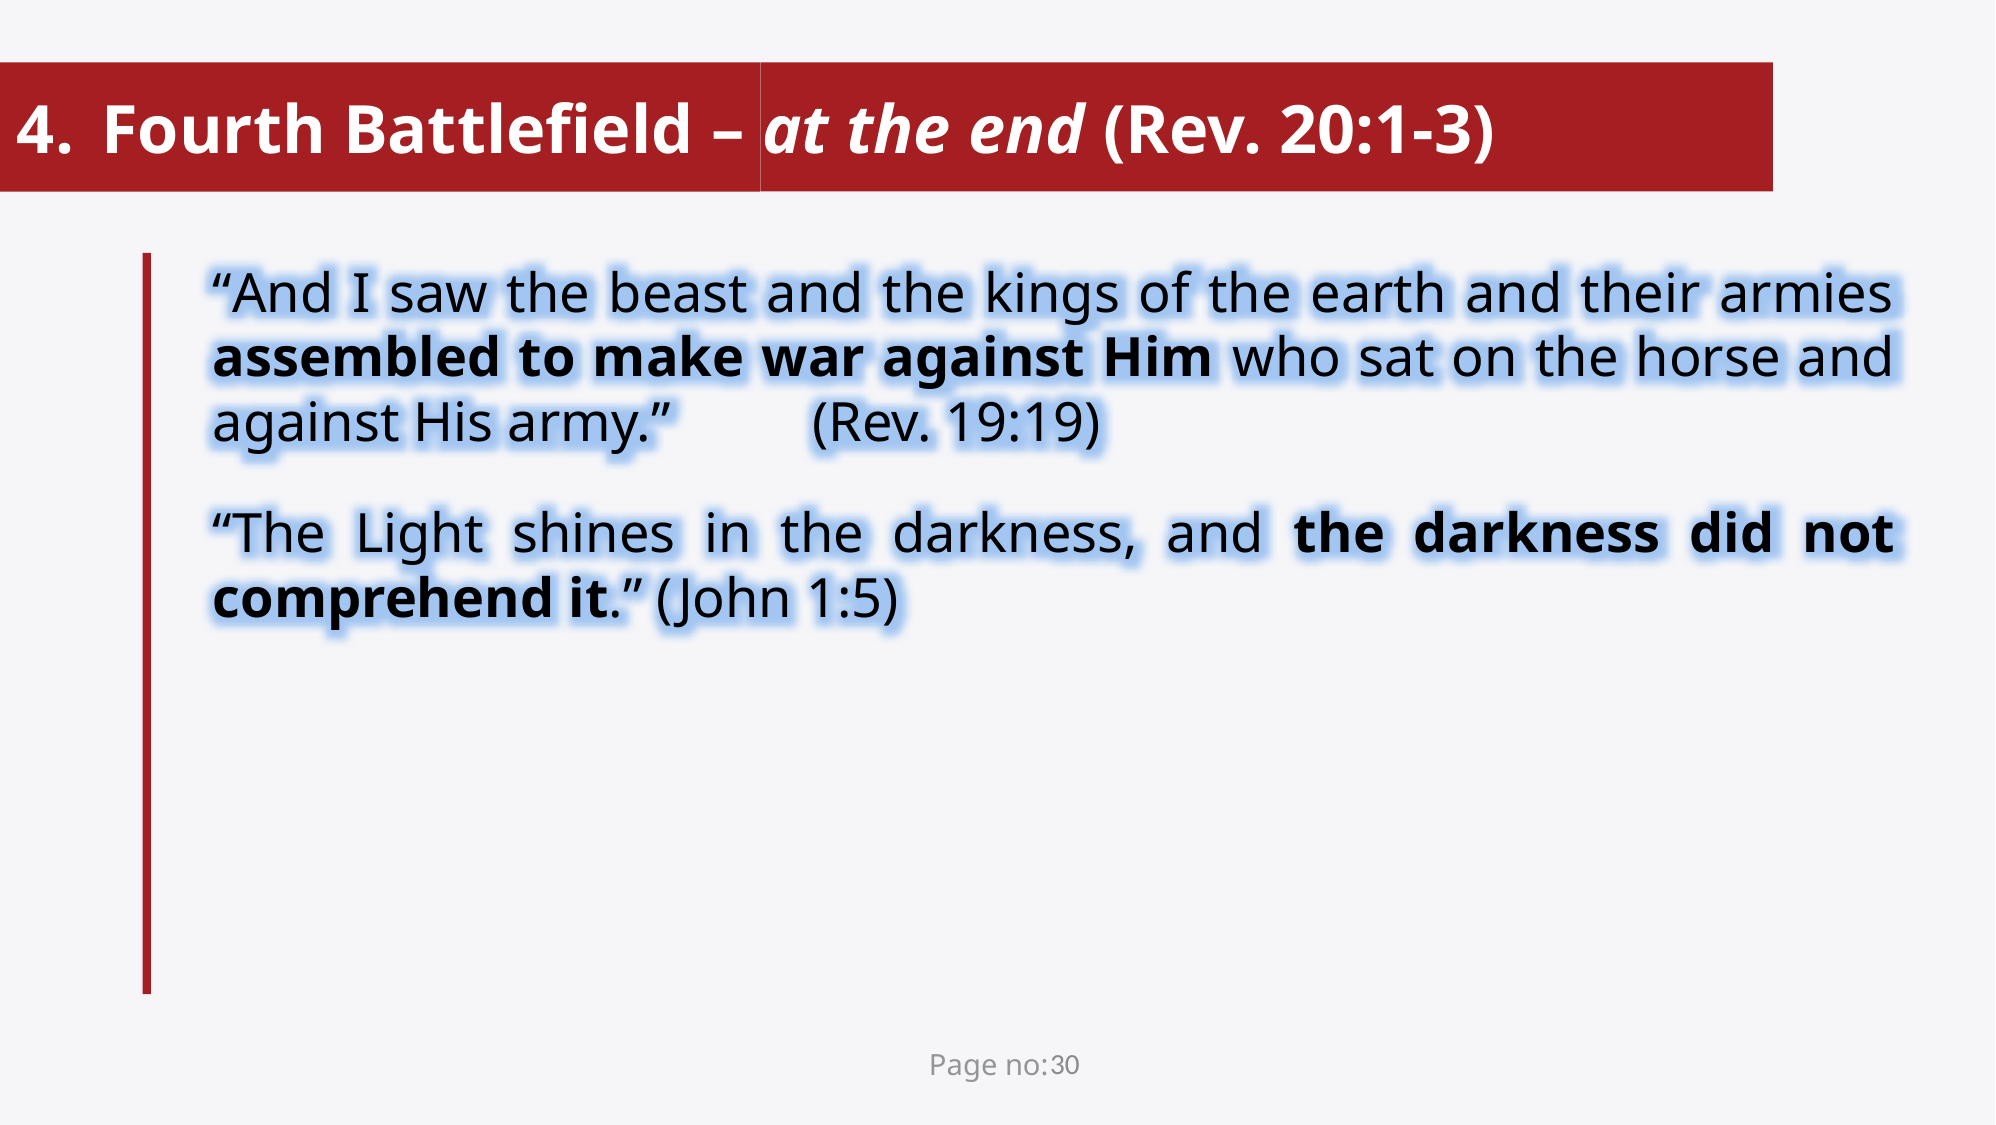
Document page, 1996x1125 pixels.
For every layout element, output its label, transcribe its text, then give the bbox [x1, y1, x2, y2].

text_box “And I saw the beast and the kings of the earth and their armies assembled to make war against Him who sat on the horse and against His army.” (Rev. 19:19) [198, 250, 1911, 461]
text_box “The Light shines in the darkness, and the darkness did not comprehend it.” (John 1:5) [198, 491, 1911, 636]
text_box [1, 62, 1799, 192]
